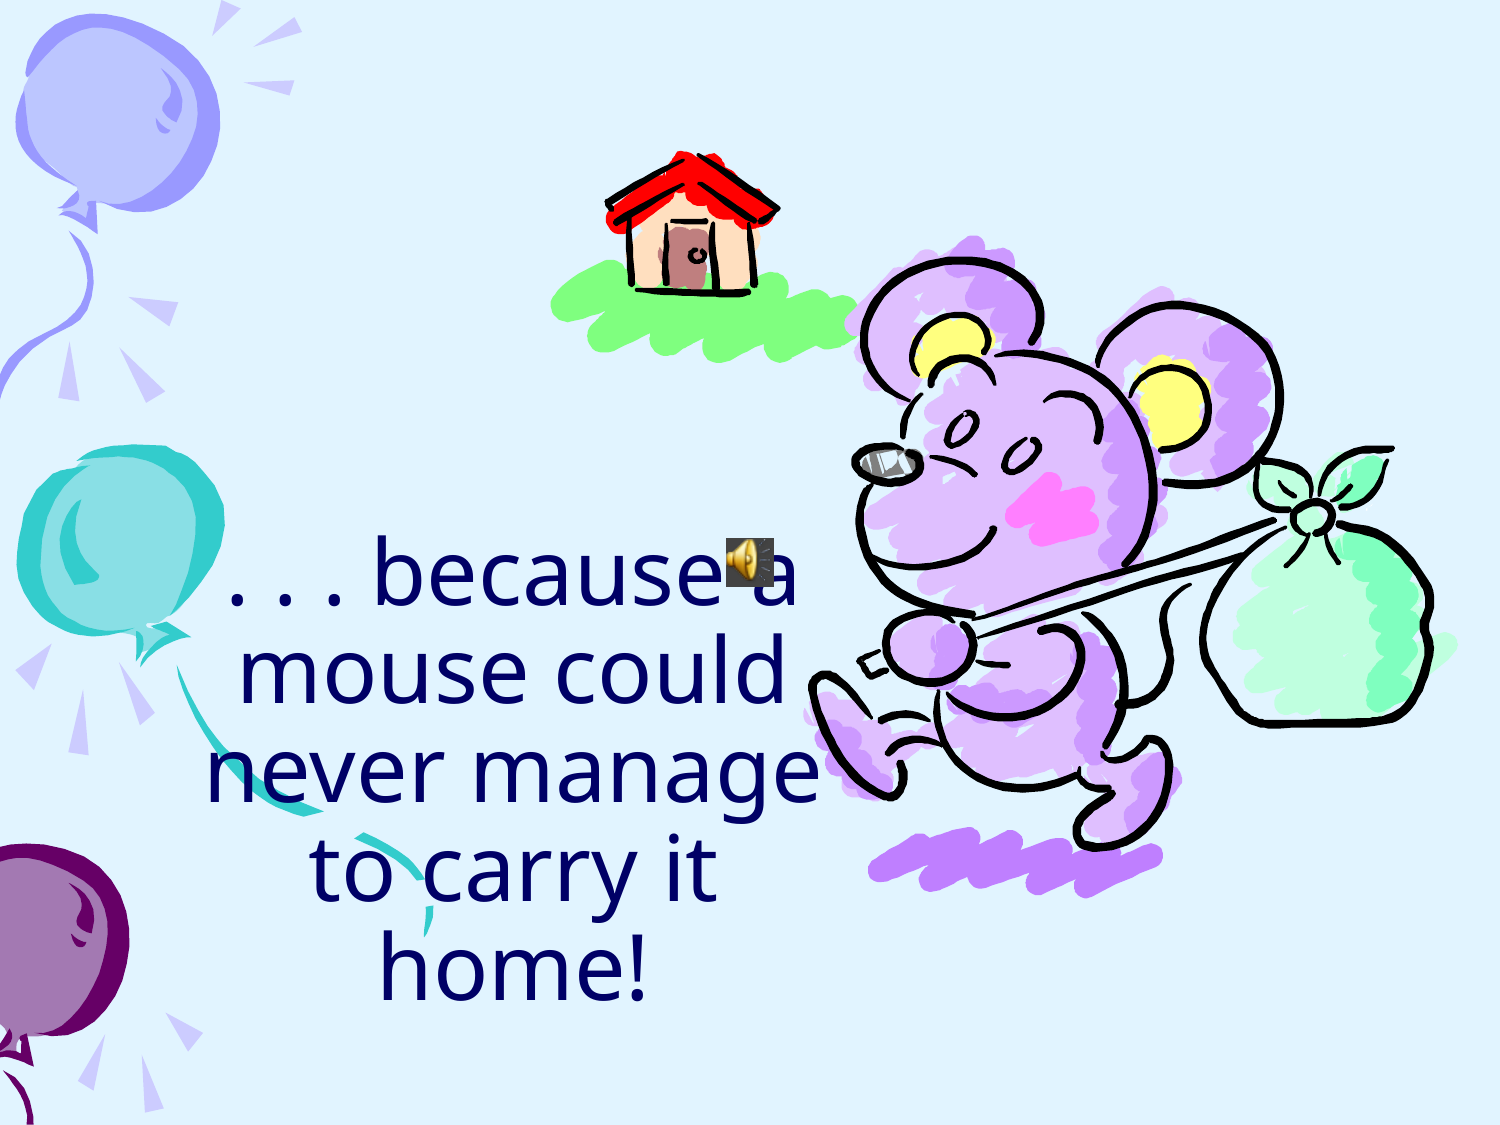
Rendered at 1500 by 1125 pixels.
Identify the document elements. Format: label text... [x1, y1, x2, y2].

picture [724, 537, 776, 588]
title . . . because a mouse could never manage to carry it home! [174, 812, 853, 1029]
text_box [549, 149, 1459, 901]
